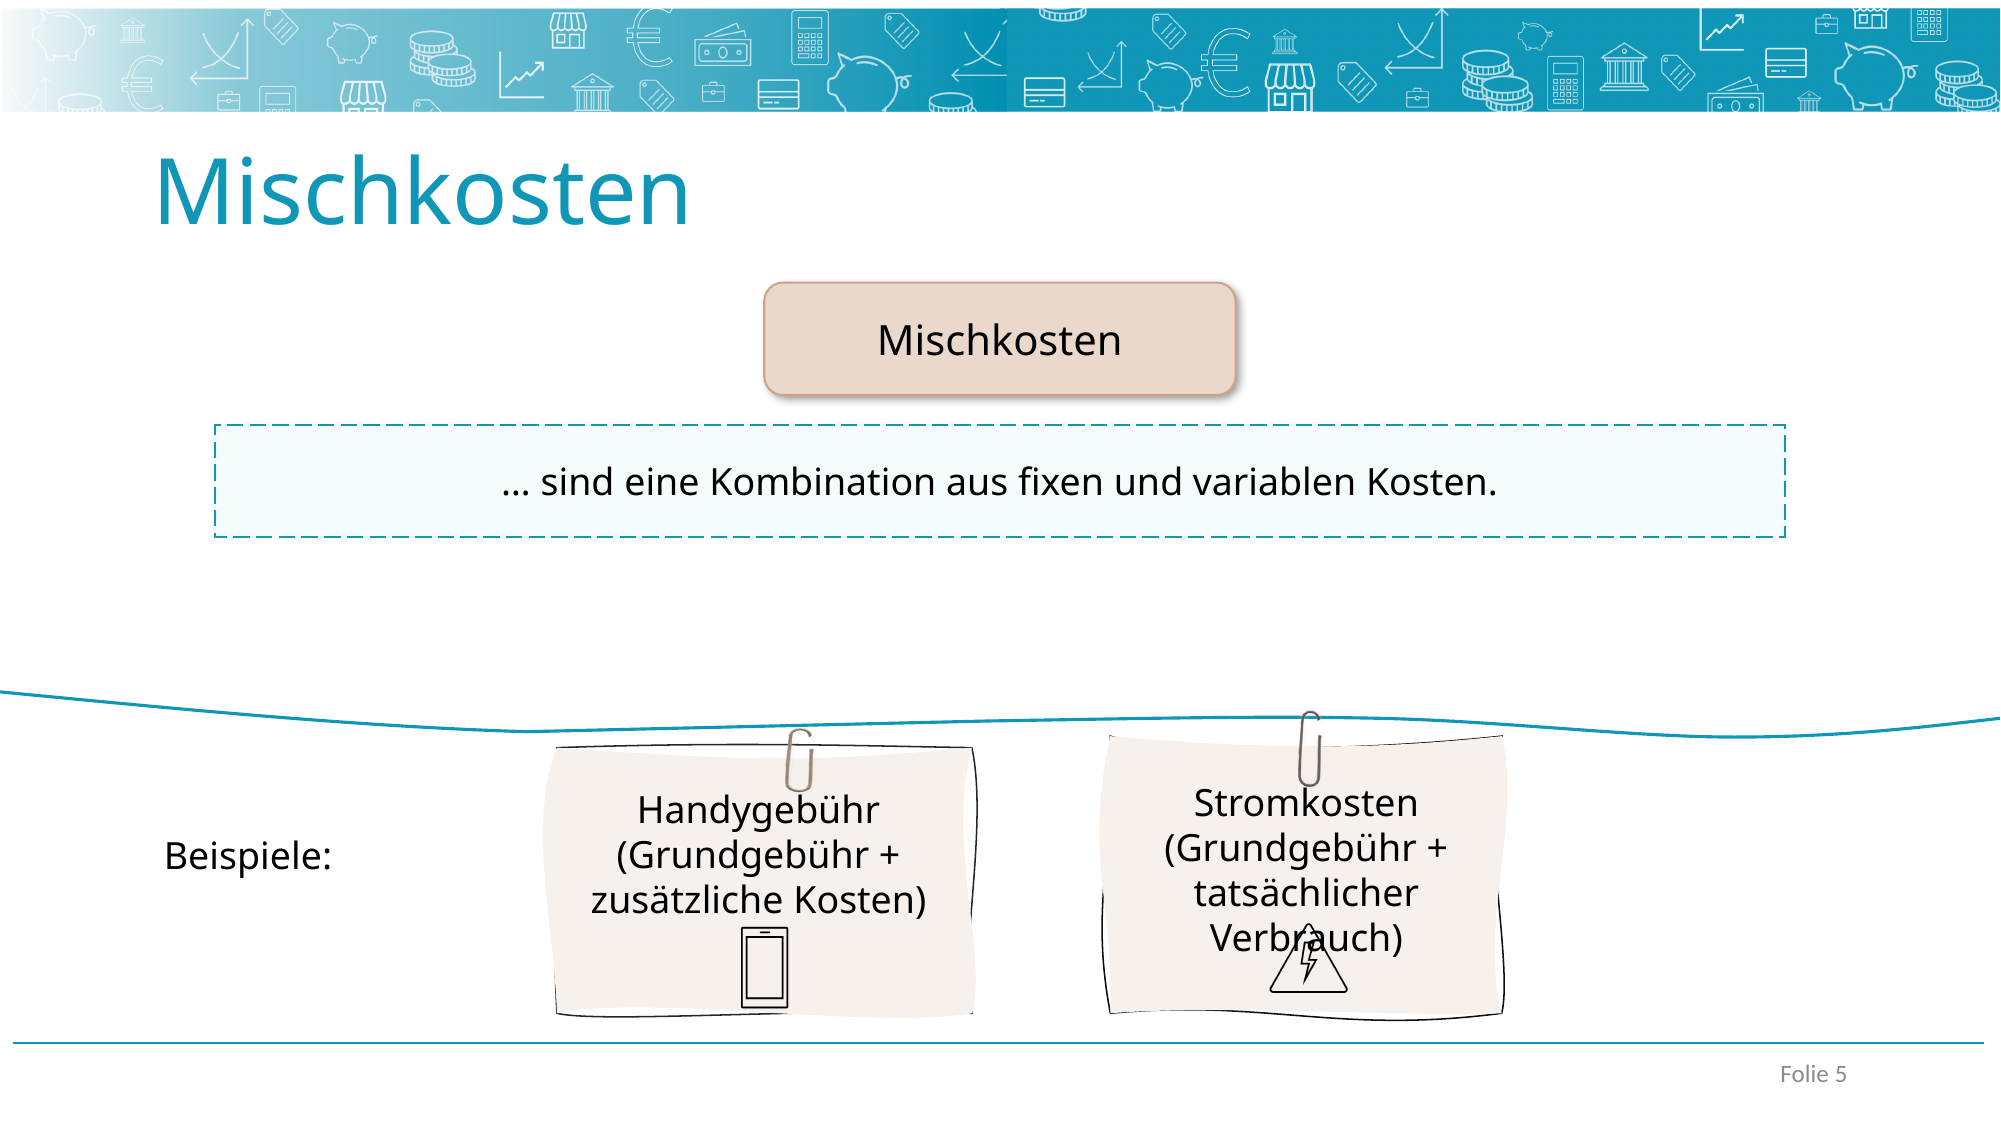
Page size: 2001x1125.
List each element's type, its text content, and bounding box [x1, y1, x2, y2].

title Mischkosten [137, 111, 1863, 278]
text_box Beispiele: [136, 818, 359, 891]
picture [719, 923, 810, 1012]
slide_number Folie 5 [1412, 1042, 1863, 1103]
text_box Mischkosten [763, 281, 1237, 397]
picture [1, 8, 964, 112]
picture [1006, 8, 2001, 112]
text_box [1514, 711, 2000, 739]
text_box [1098, 686, 1514, 1014]
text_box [556, 708, 972, 1014]
text_box [0, 690, 1098, 733]
picture [970, 99, 974, 109]
picture [1264, 914, 1352, 1002]
text_box … sind eine Kombination aus fixen und variablen Kosten. [214, 424, 1786, 538]
